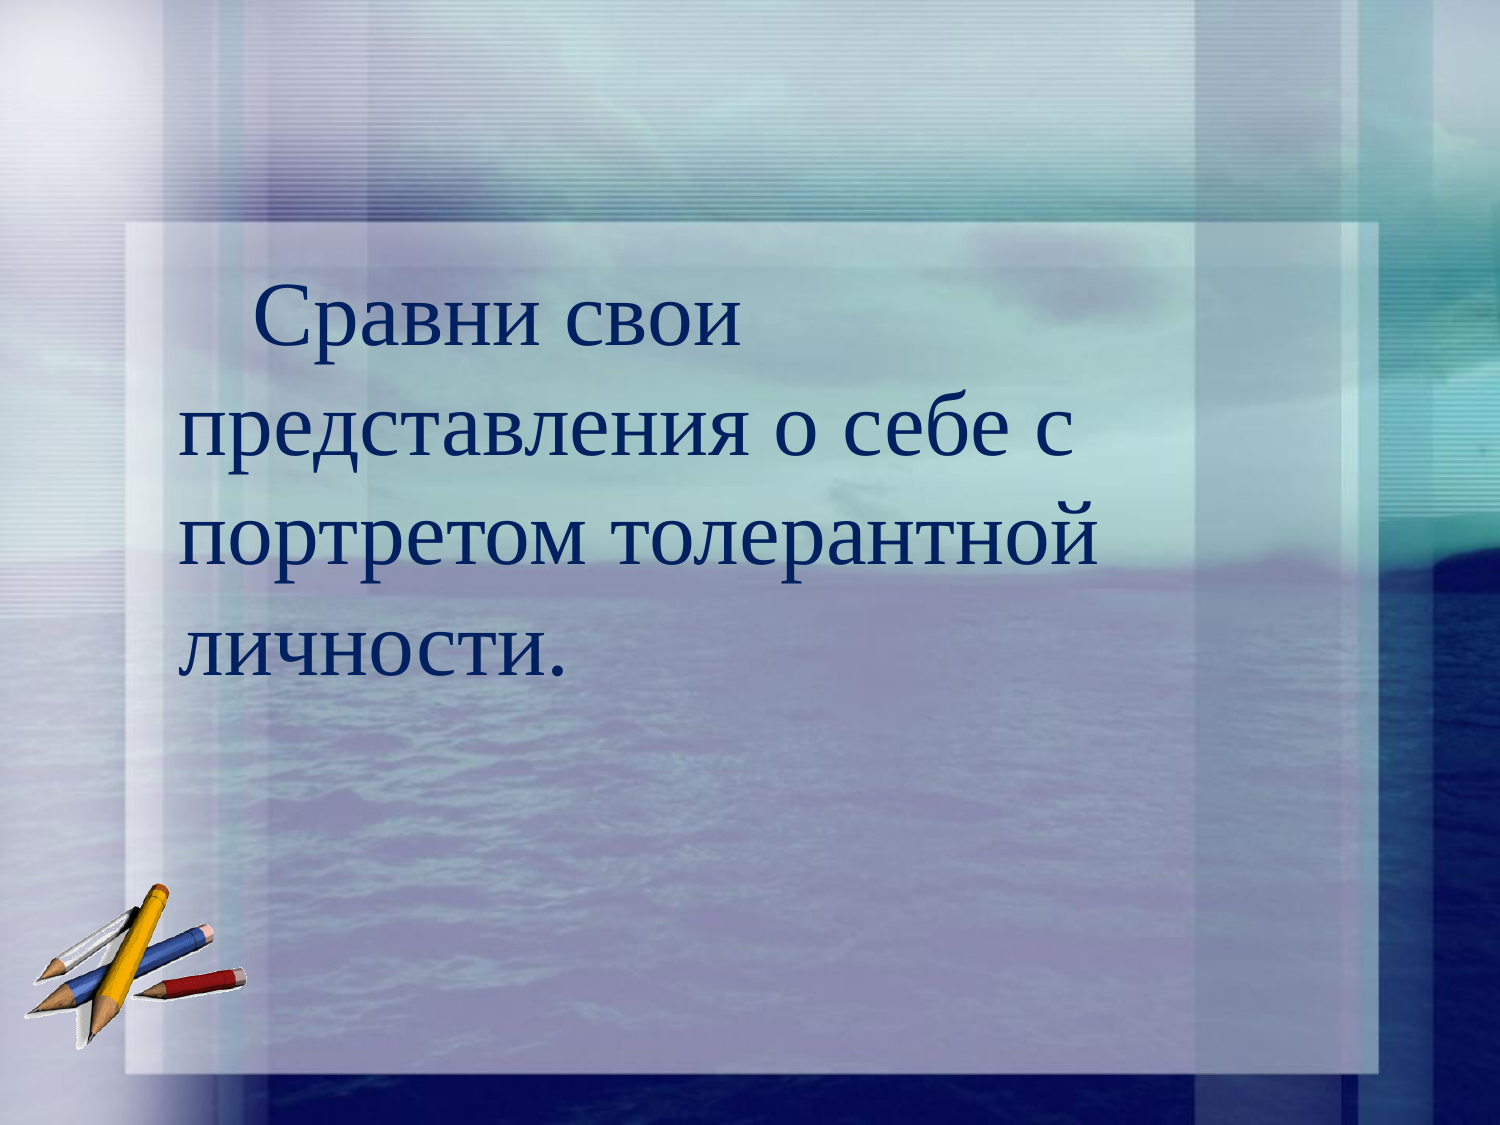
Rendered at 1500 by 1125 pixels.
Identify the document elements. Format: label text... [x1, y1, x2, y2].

text_box Сравни свои представления о себе с портретом толерантной личности. [163, 246, 1278, 701]
picture [0, 0, 1500, 1125]
